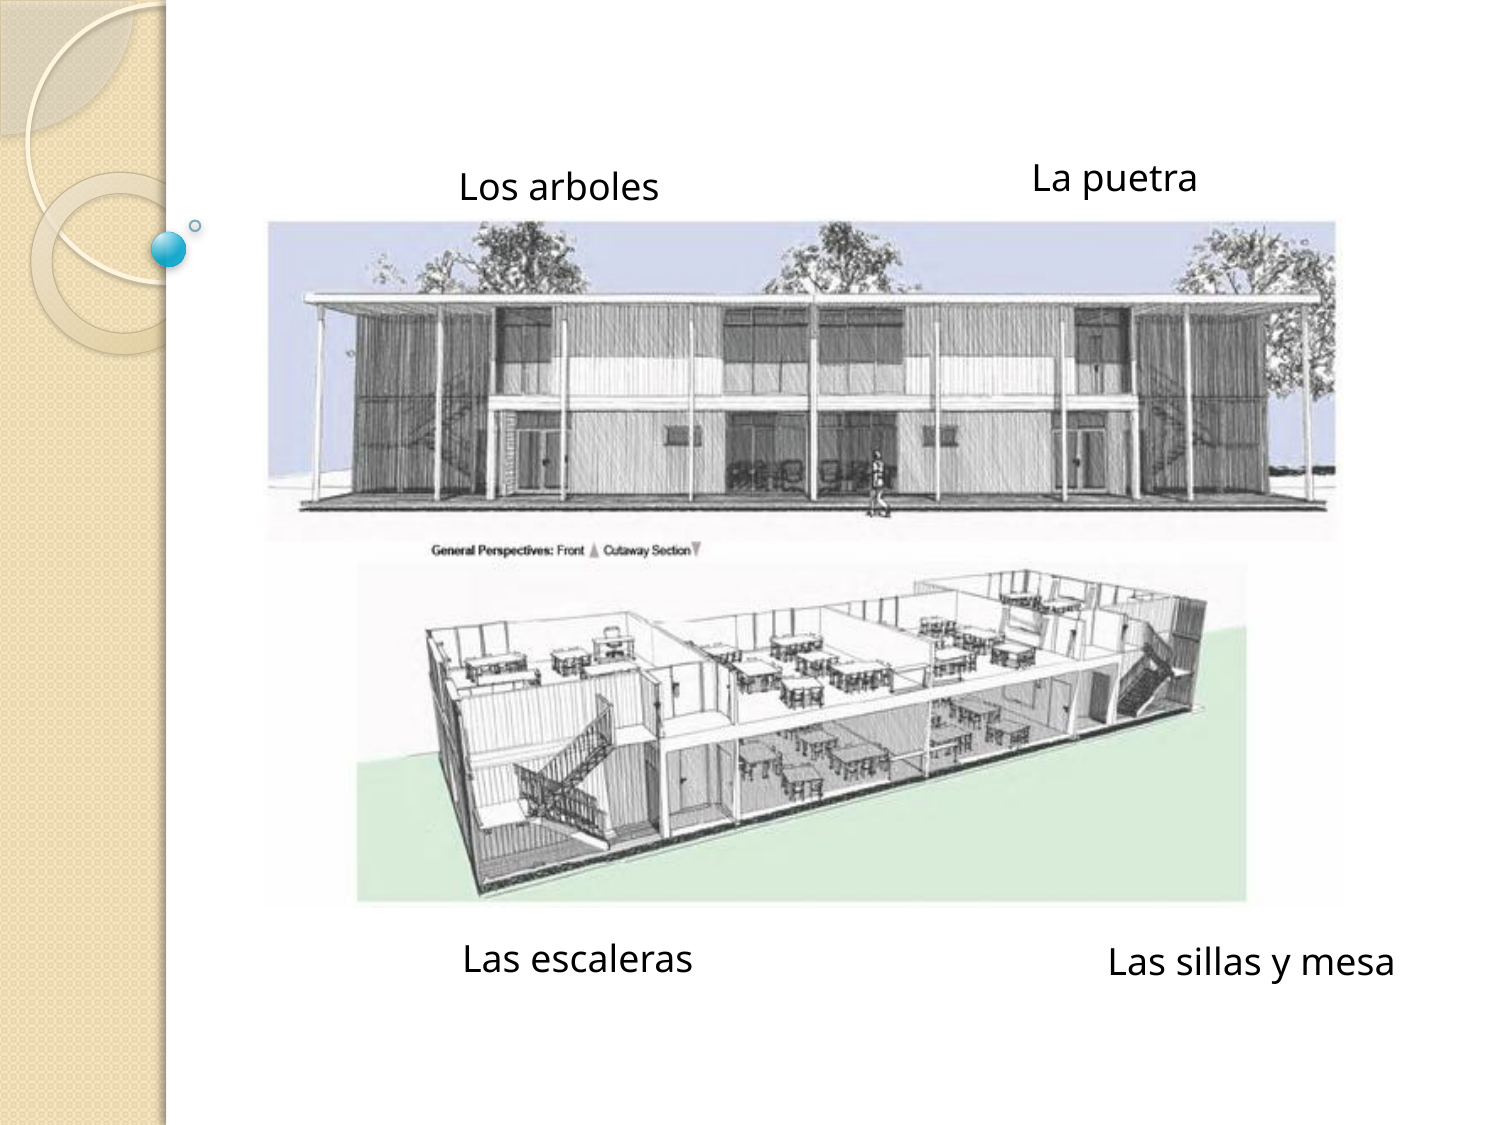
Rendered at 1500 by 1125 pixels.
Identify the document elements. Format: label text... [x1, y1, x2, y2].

text_box Las sillas y mesa [1092, 931, 1412, 991]
text_box Las escaleras [447, 927, 709, 988]
text_box Los arboles [443, 155, 675, 215]
picture [263, 218, 1343, 908]
text_box La puetra [1016, 146, 1223, 207]
